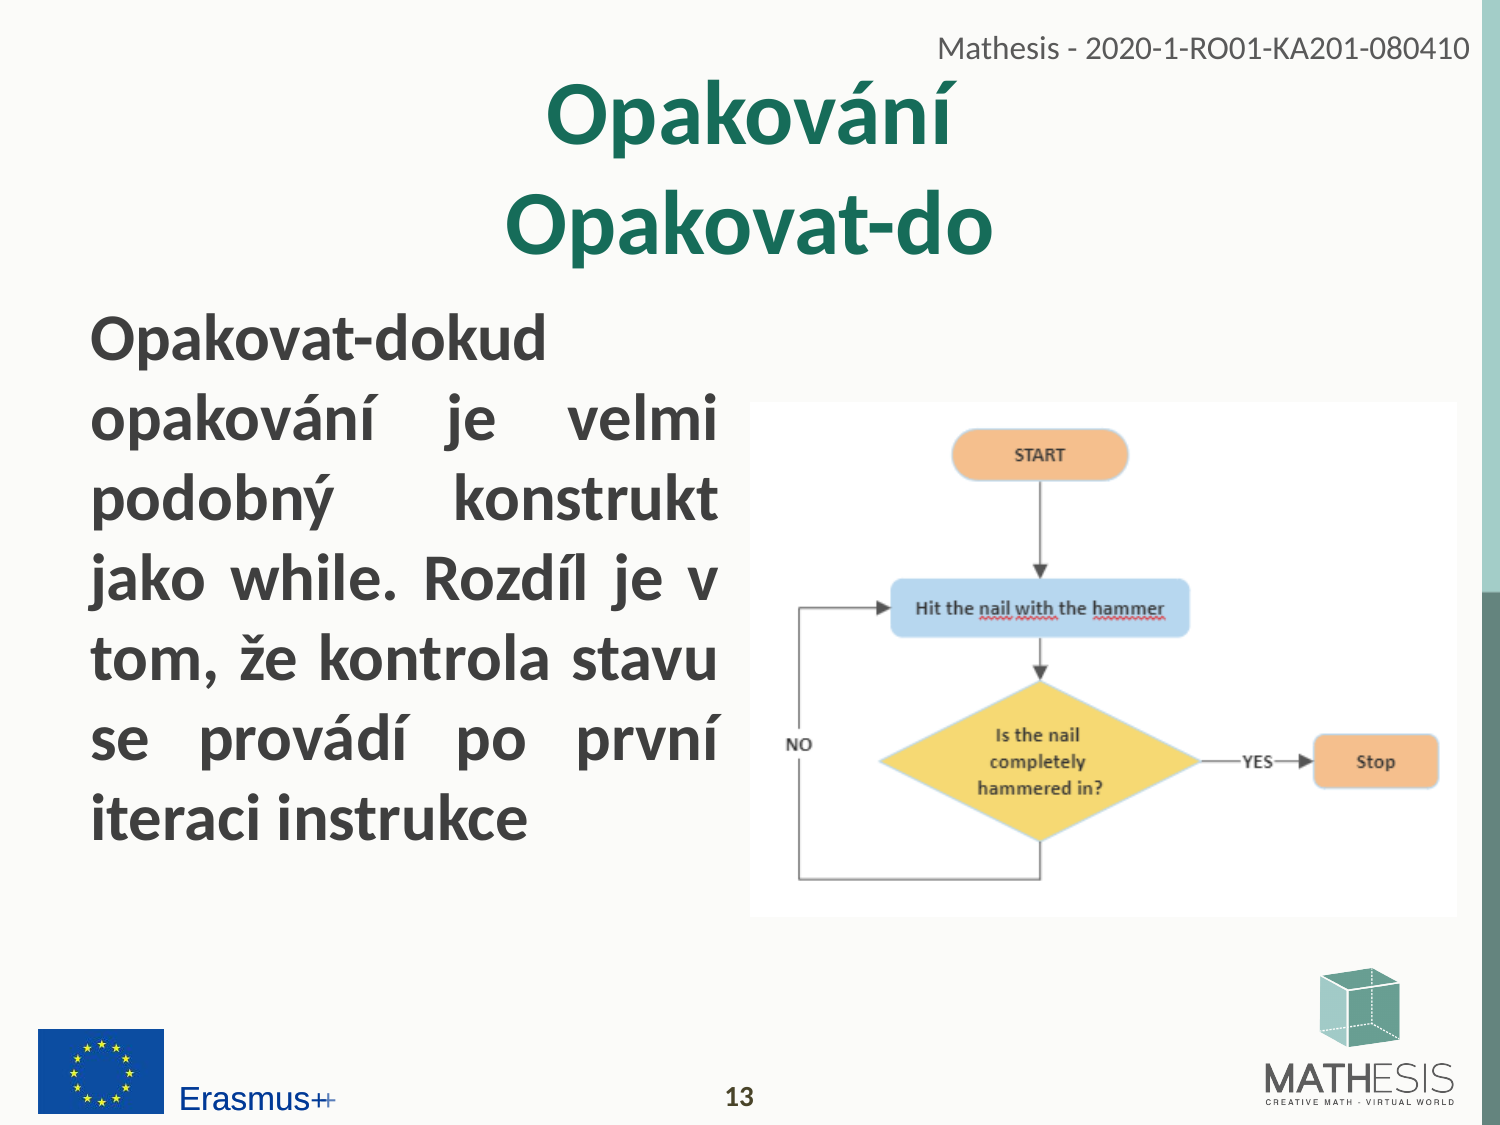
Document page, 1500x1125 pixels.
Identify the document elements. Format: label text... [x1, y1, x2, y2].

title Opakování Opakovat-do [75, 45, 1425, 233]
list Opakovat-dokud opakování je velmi podobný konstrukt jako while. Rozdíl je v tom, že kontrola stavu se provádí po první iteraci instrukce [75, 286, 735, 981]
picture [38, 1029, 164, 1114]
picture [749, 402, 1457, 917]
